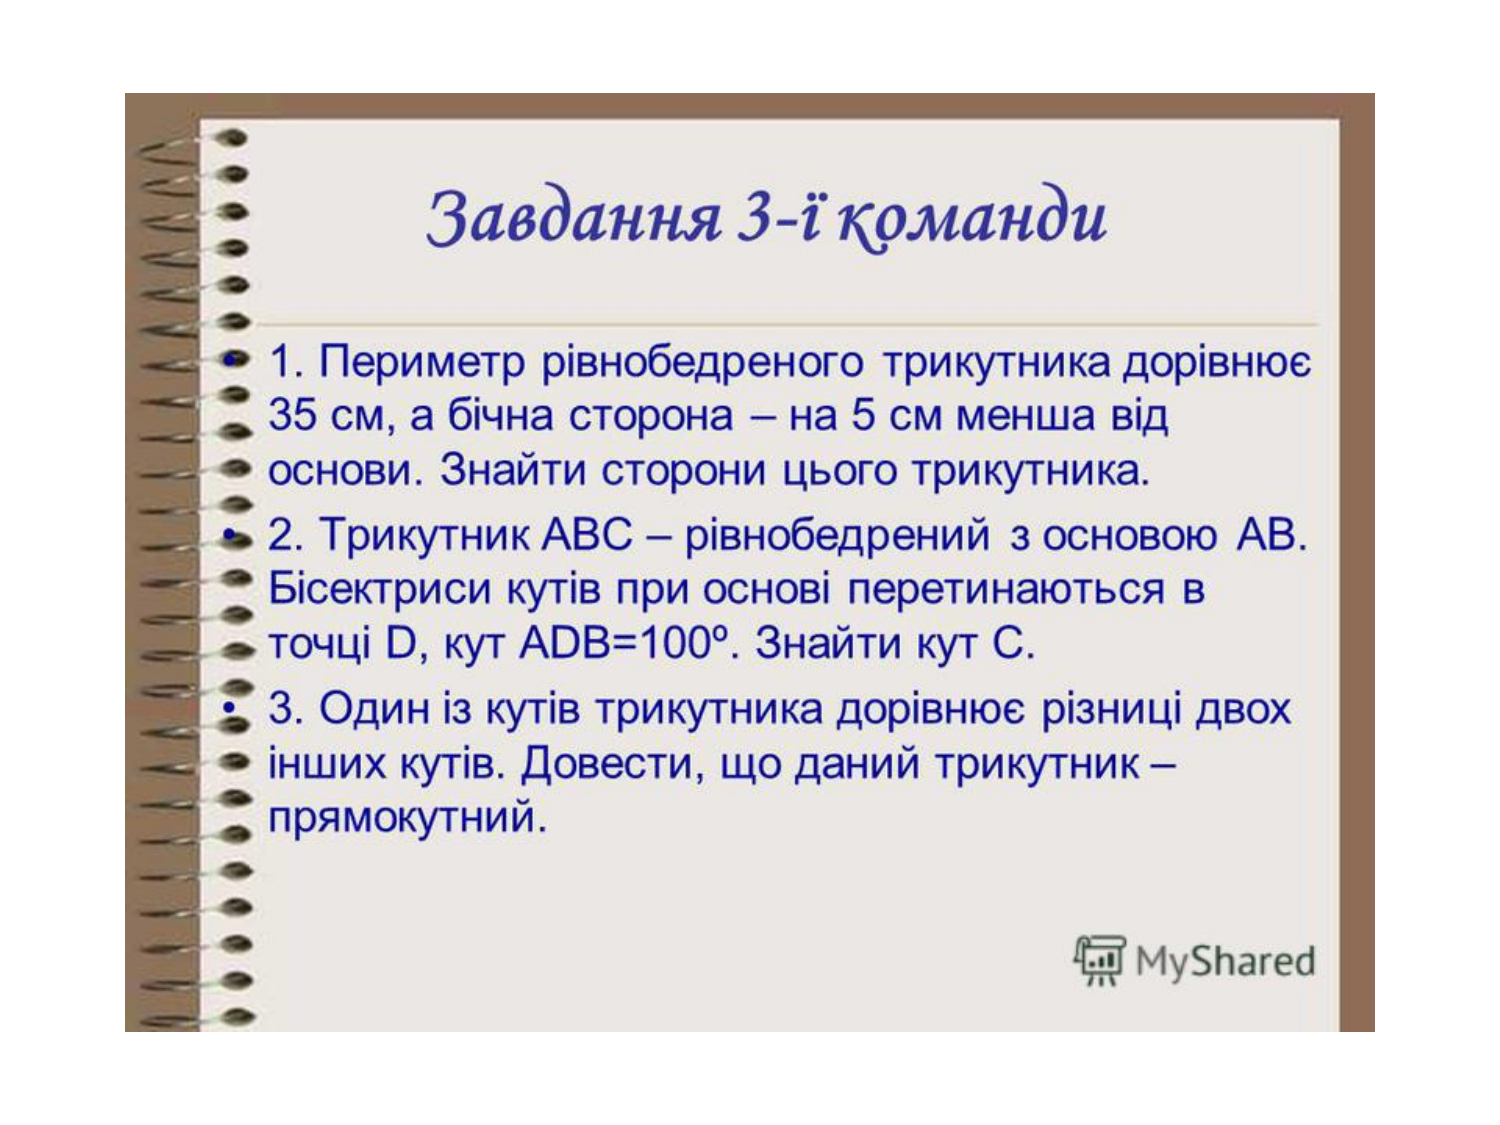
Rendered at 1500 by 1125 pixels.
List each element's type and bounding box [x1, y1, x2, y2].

picture [124, 93, 1376, 1032]
